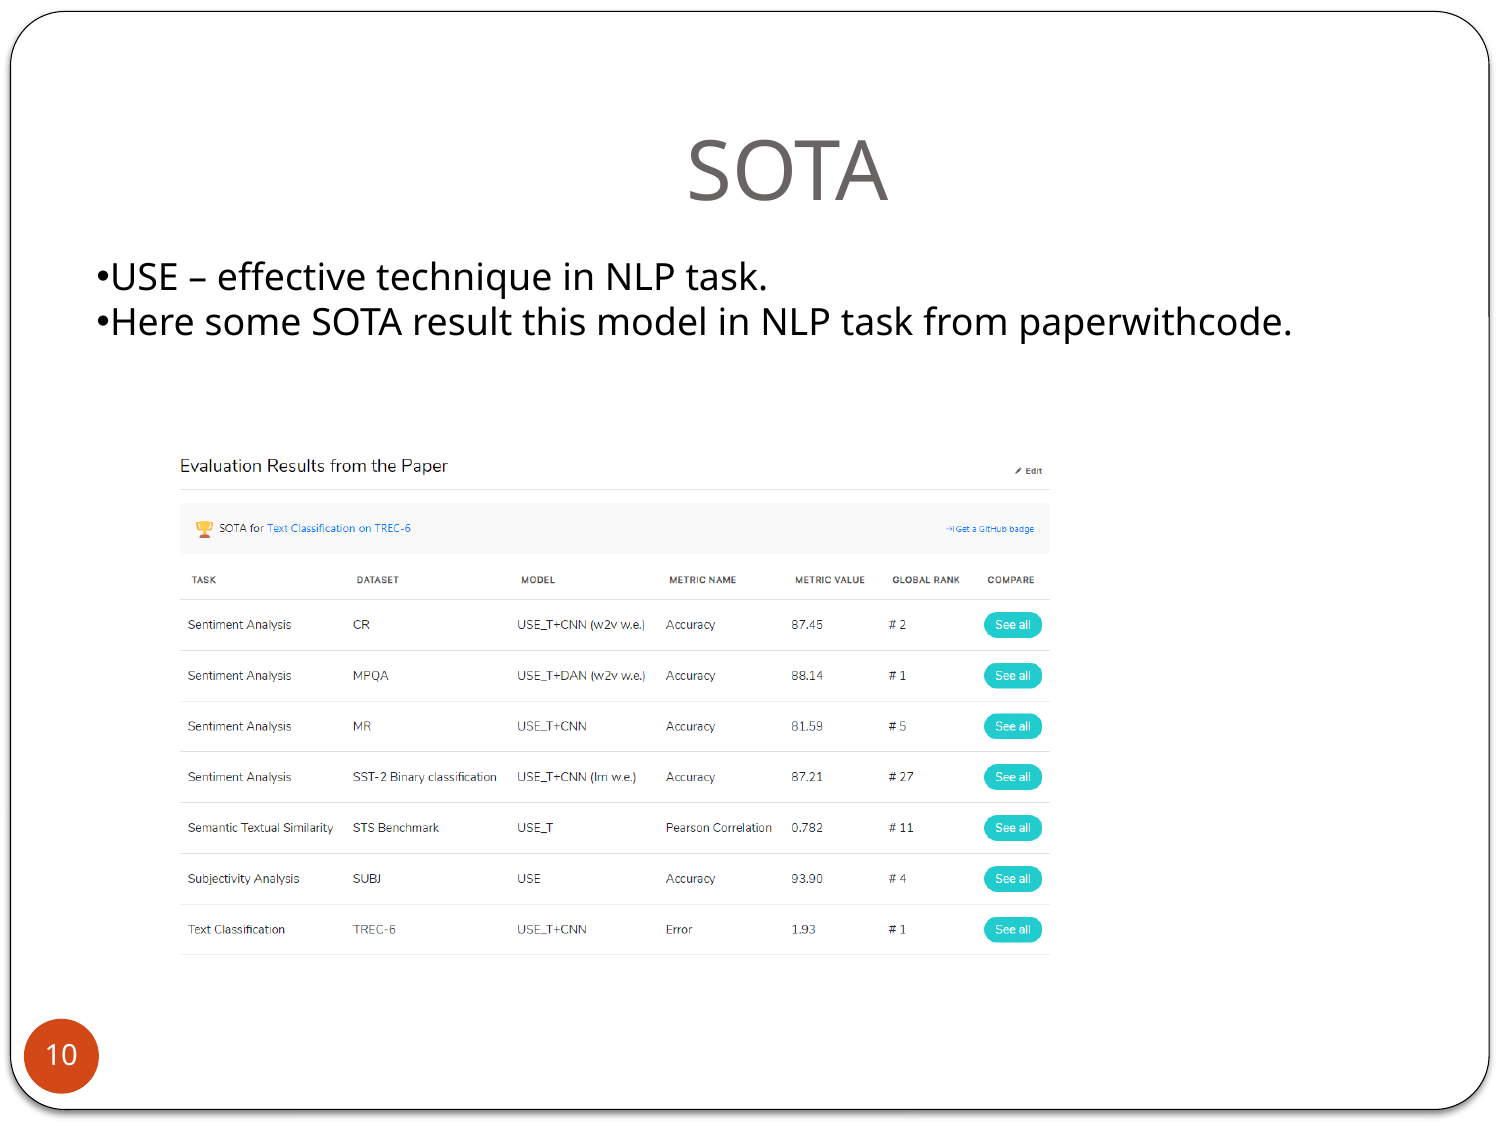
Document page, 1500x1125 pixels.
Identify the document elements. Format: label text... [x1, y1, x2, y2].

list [157, 439, 1079, 988]
title SOTA [150, 45, 1425, 233]
text_box USE – effective technique in NLP task. Here some SOTA result this model in NLP task from paperwithcode. [81, 246, 1465, 351]
slide_number 10 [23, 1018, 99, 1094]
